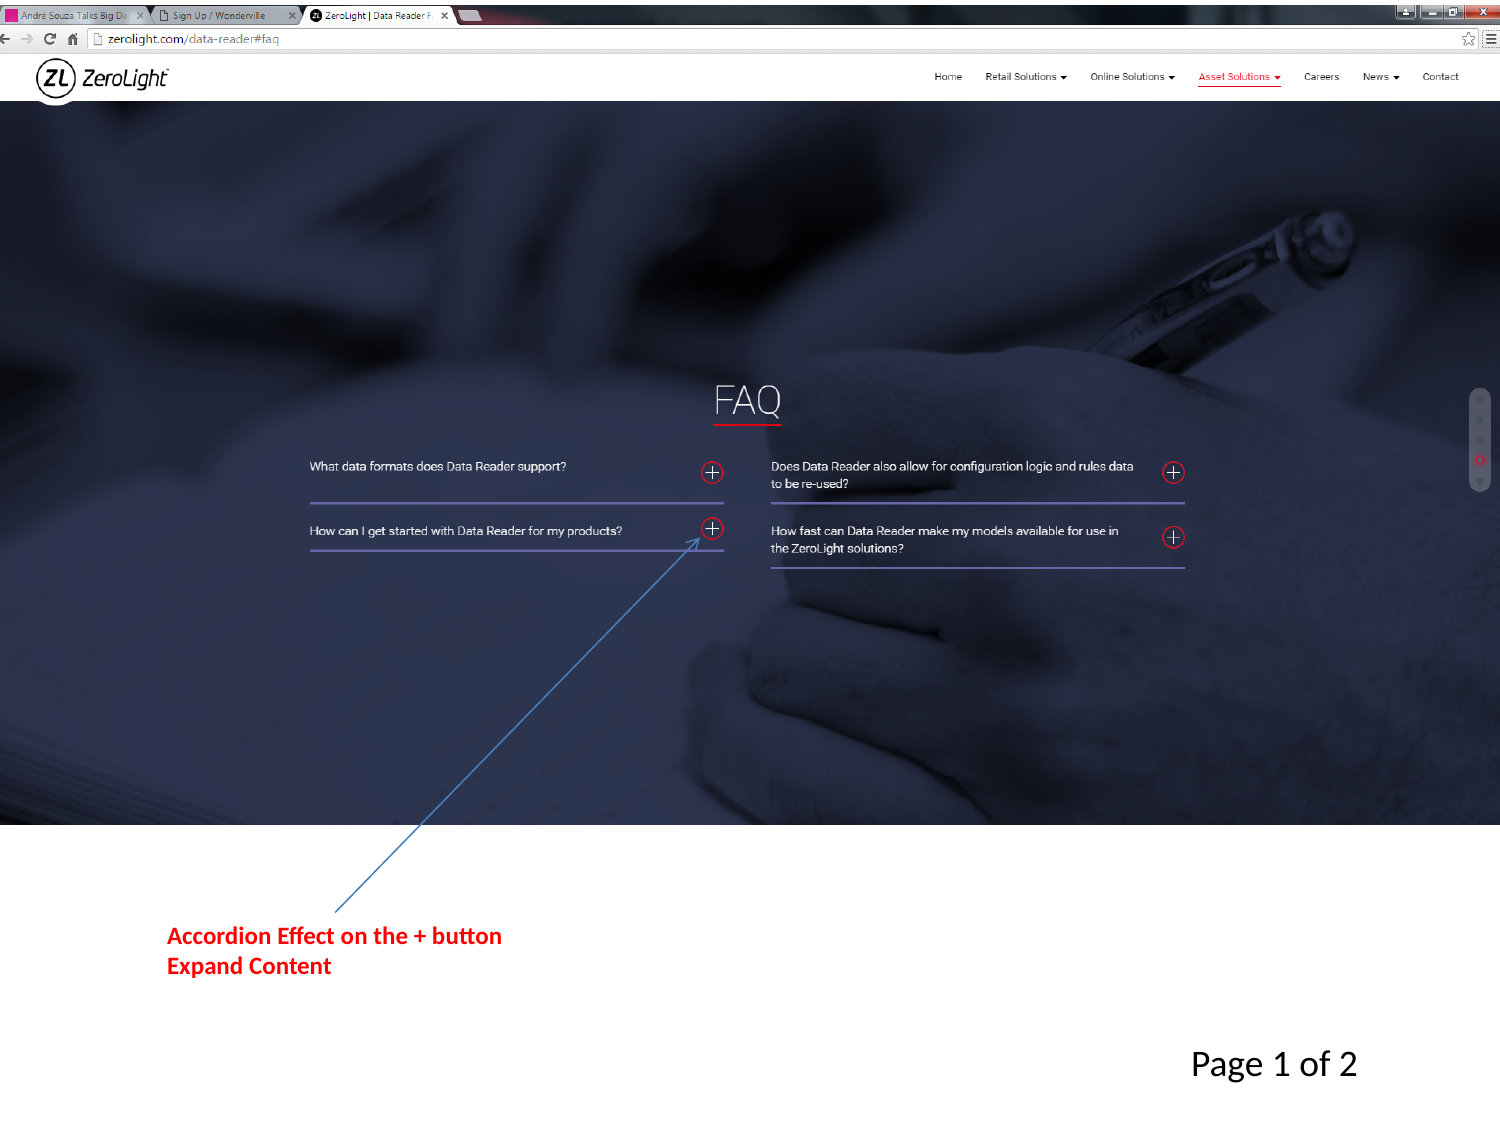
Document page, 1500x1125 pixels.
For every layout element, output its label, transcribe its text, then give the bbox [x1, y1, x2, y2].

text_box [334, 537, 701, 913]
text_box Accordion Effect on the + button Expand Content [152, 912, 518, 988]
text_box Page 1 of 2 [1176, 1031, 1374, 1092]
picture [0, 5, 1500, 826]
